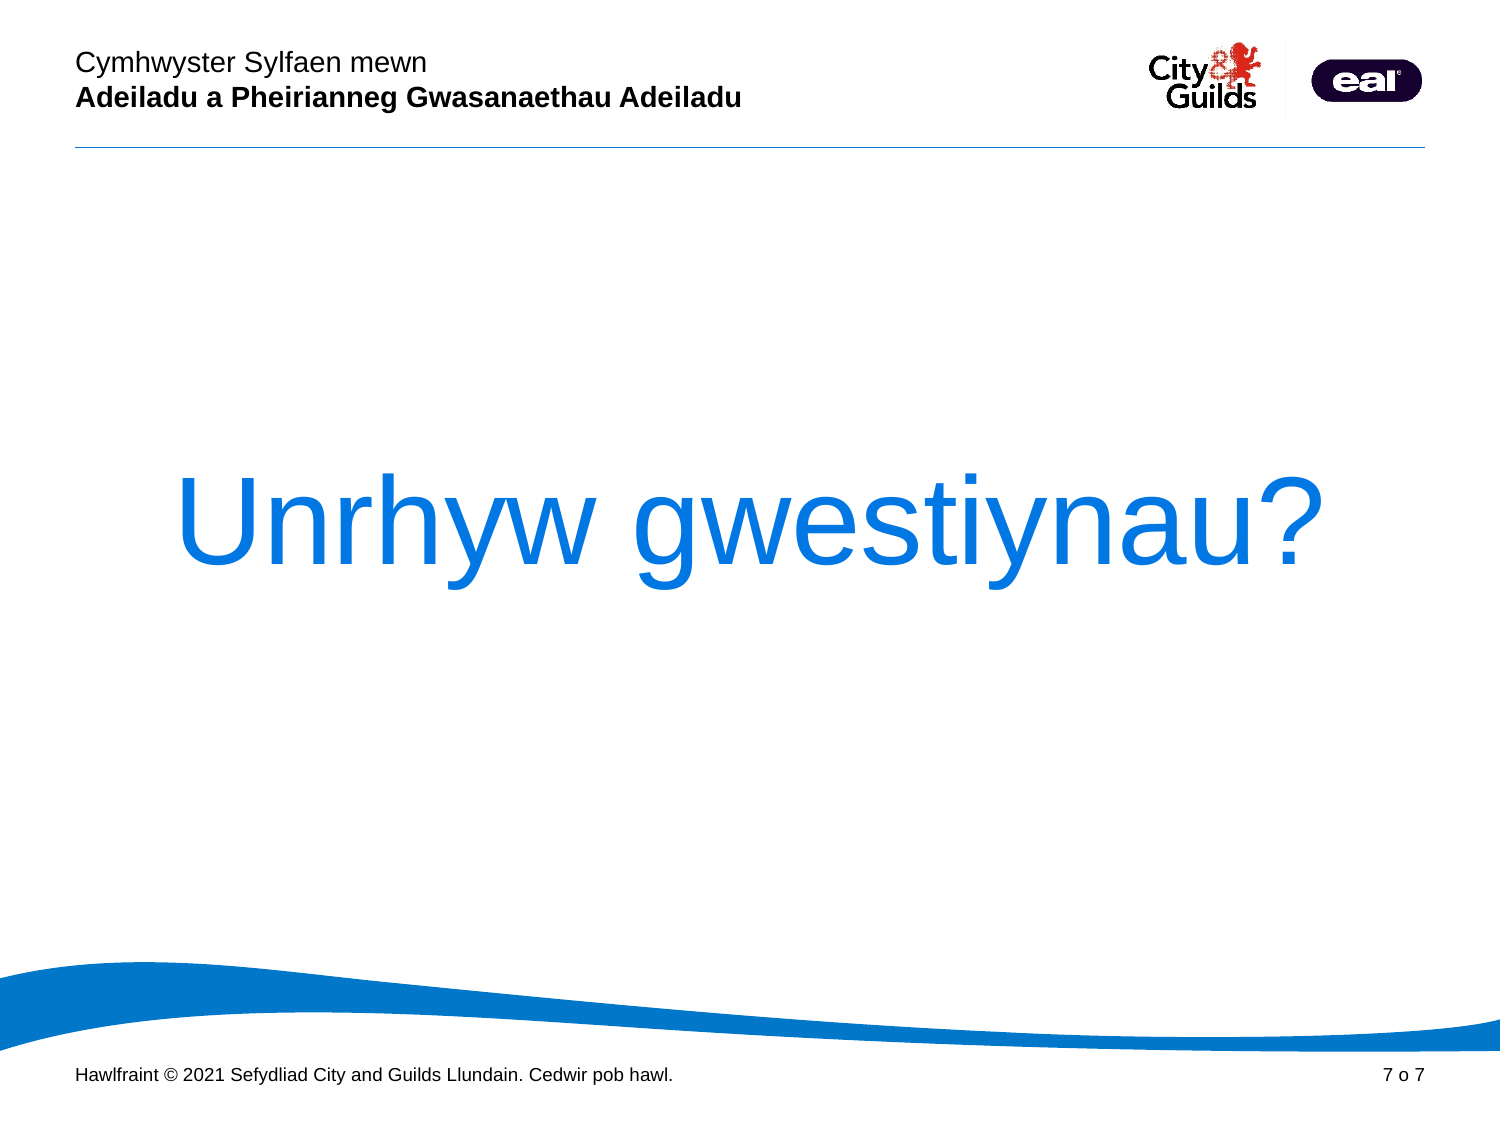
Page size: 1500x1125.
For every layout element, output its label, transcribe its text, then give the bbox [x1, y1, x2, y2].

list Unrhyw gwestiynau? [74, 247, 1426, 946]
picture [1149, 38, 1422, 121]
